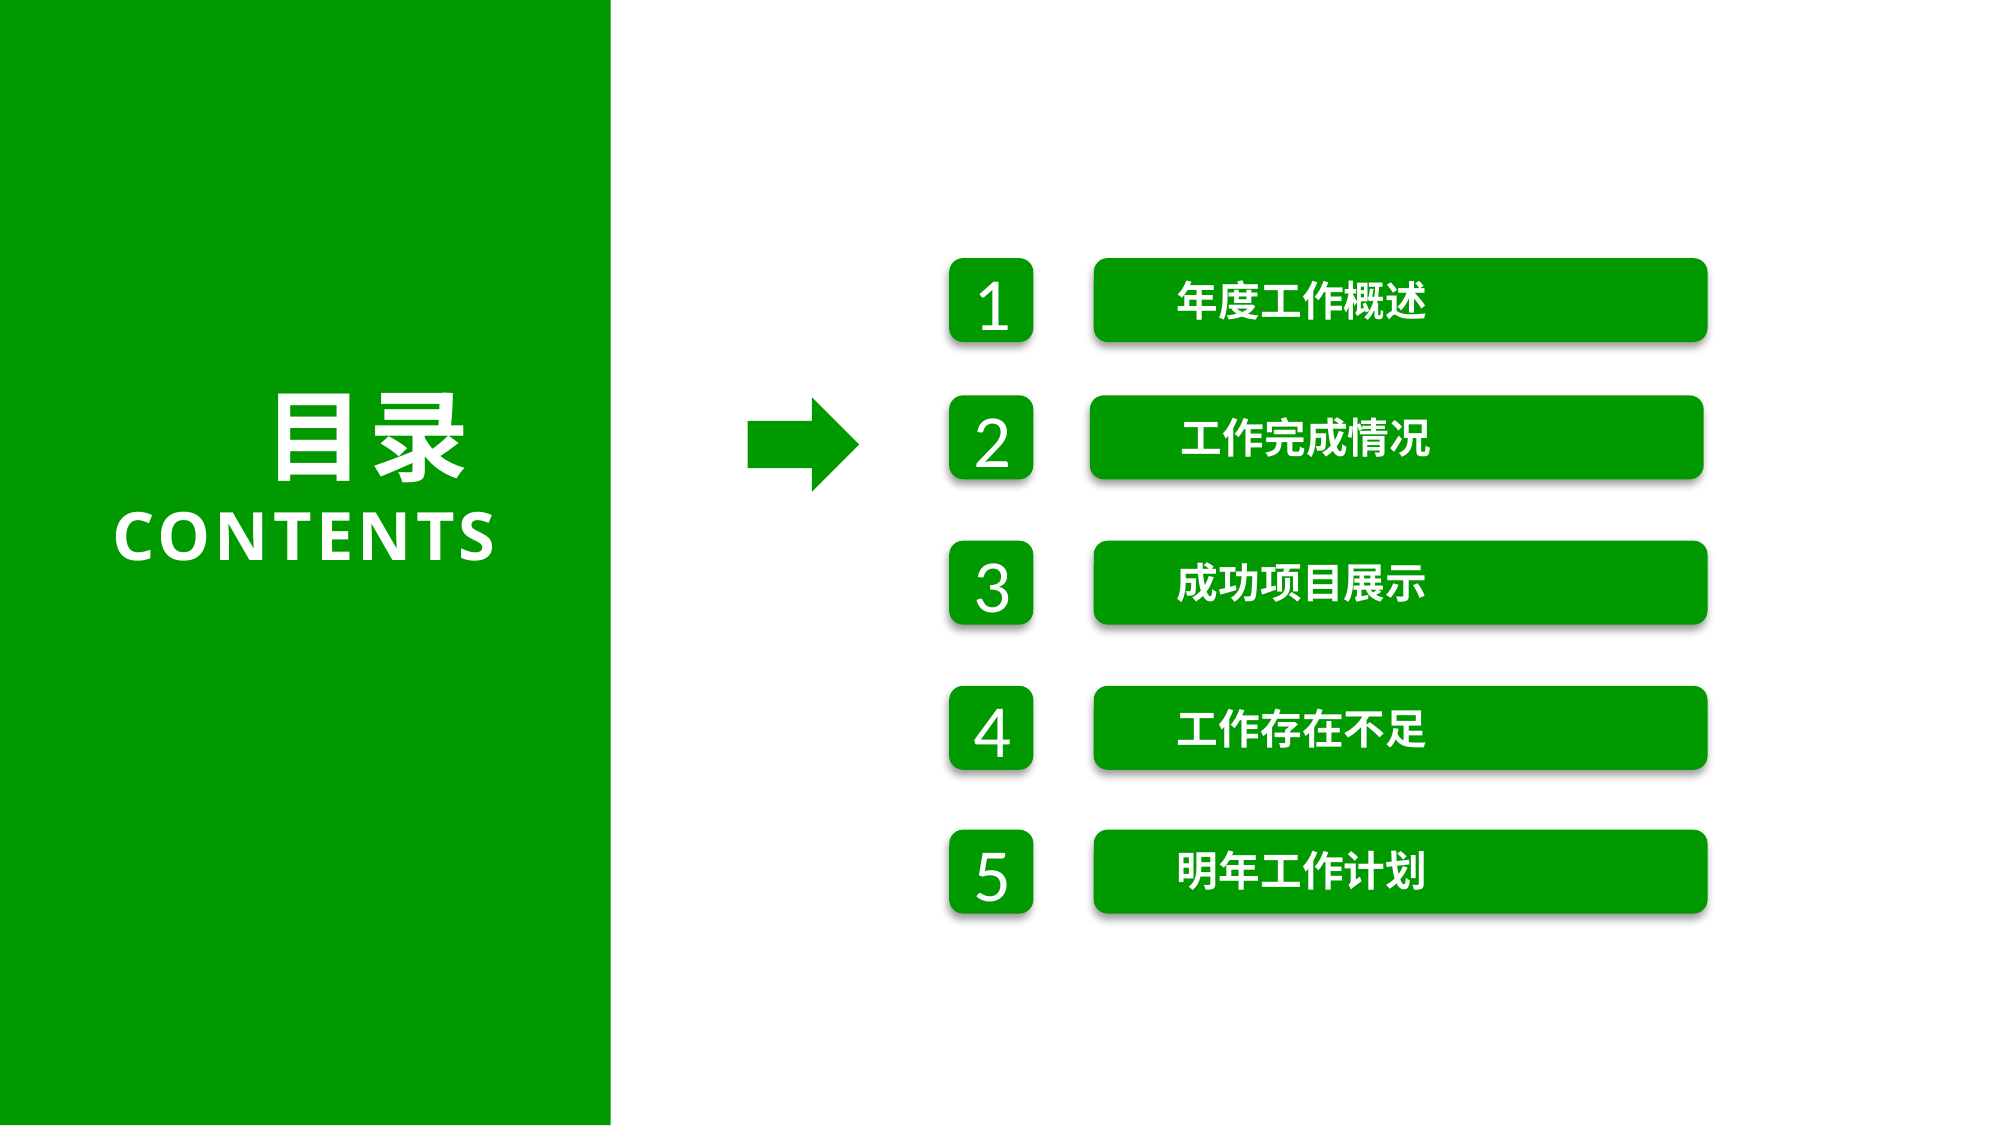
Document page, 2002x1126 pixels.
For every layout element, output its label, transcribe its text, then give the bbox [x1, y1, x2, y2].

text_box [1093, 257, 1708, 343]
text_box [1093, 685, 1708, 770]
text_box 4 [947, 683, 1036, 772]
text_box 目录 CONTENTS [55, 364, 517, 584]
text_box 1 [947, 255, 1036, 345]
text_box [1093, 540, 1708, 625]
text_box 5 [947, 827, 1036, 916]
text_box [0, 0, 613, 1126]
text_box 2 [947, 393, 1036, 482]
text_box 3 [947, 538, 1036, 627]
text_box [1093, 829, 1708, 914]
text_box [745, 395, 862, 494]
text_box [1089, 395, 1704, 480]
